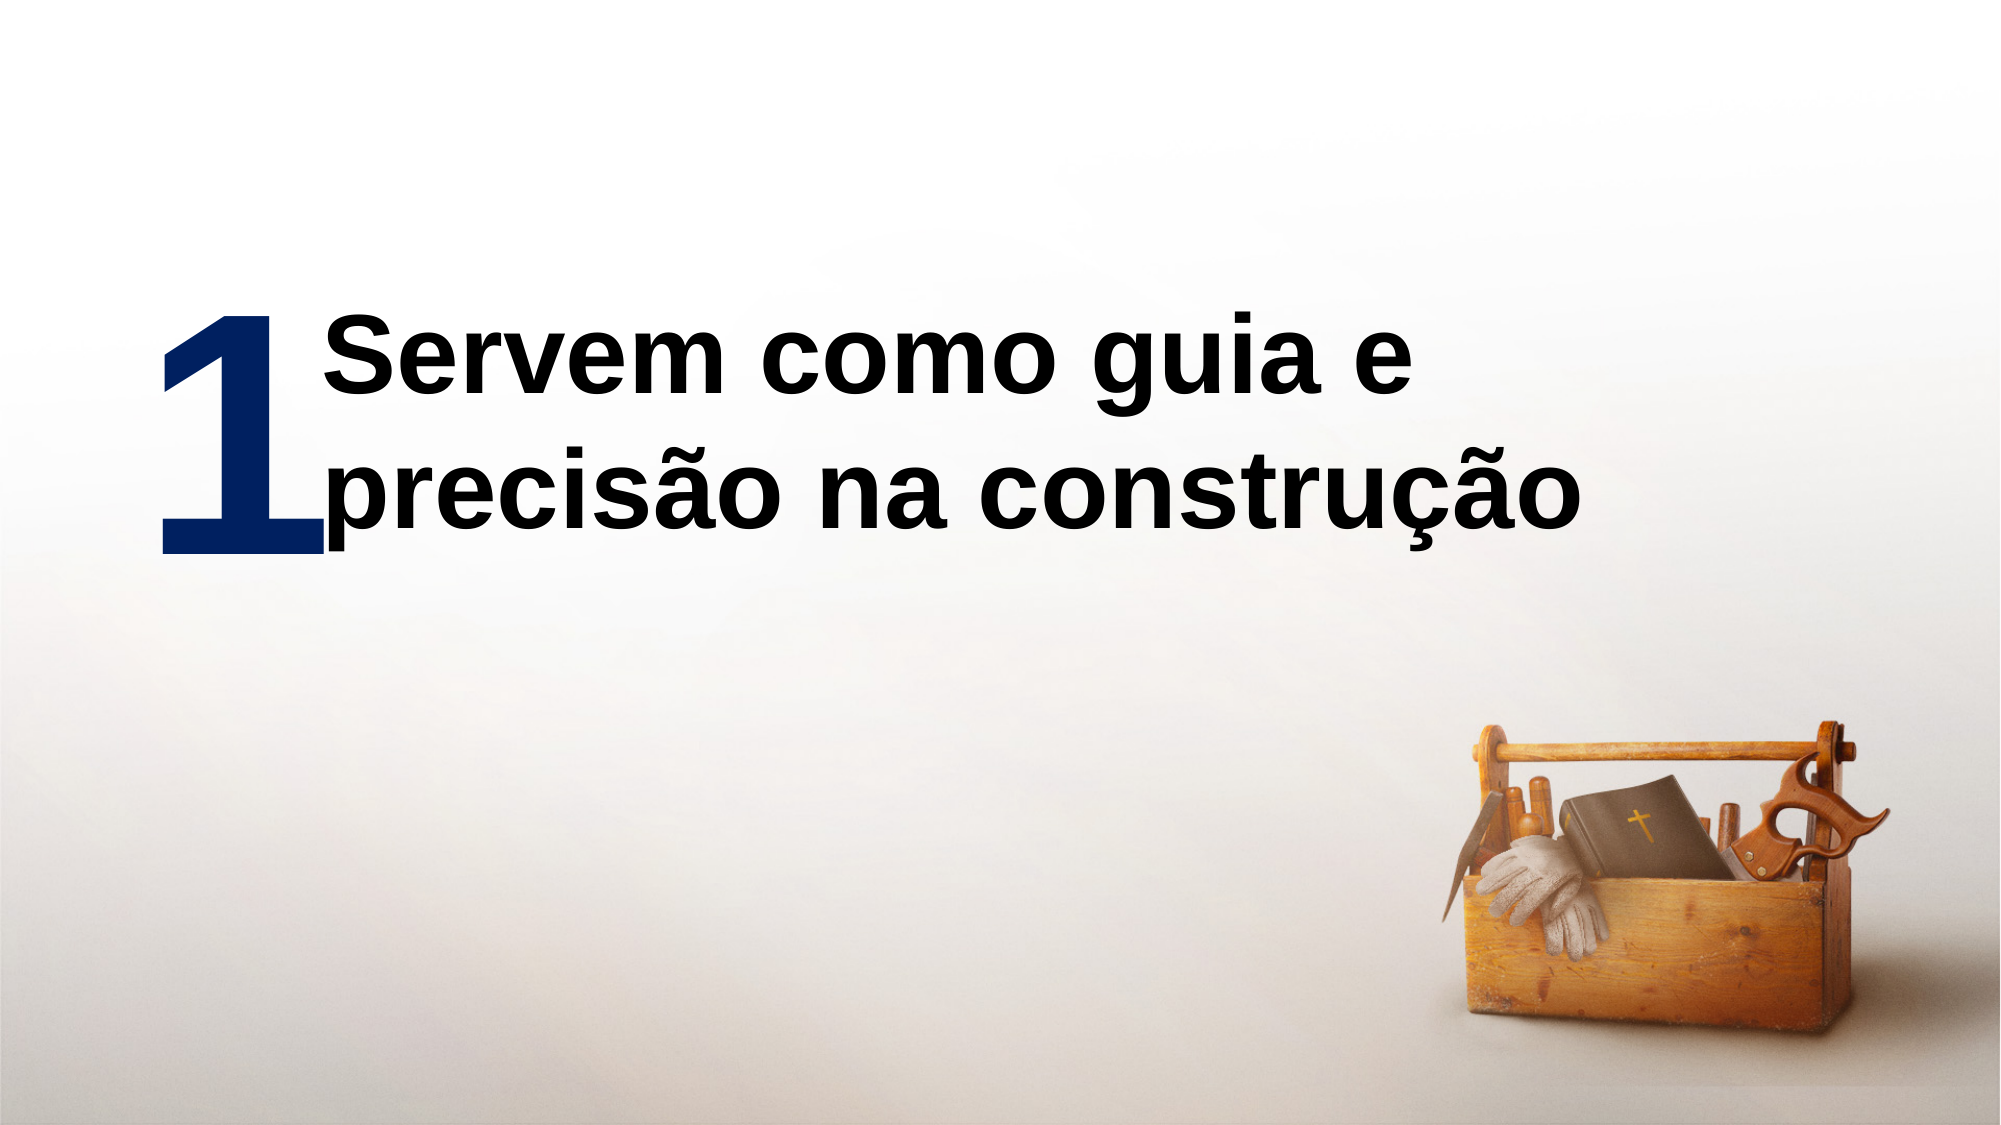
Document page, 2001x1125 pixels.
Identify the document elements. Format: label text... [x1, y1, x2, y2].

picture [0, 0, 2001, 1125]
text_box 1 [126, 200, 343, 631]
text_box Servem como guia e precisão na construção [343, 274, 1716, 559]
